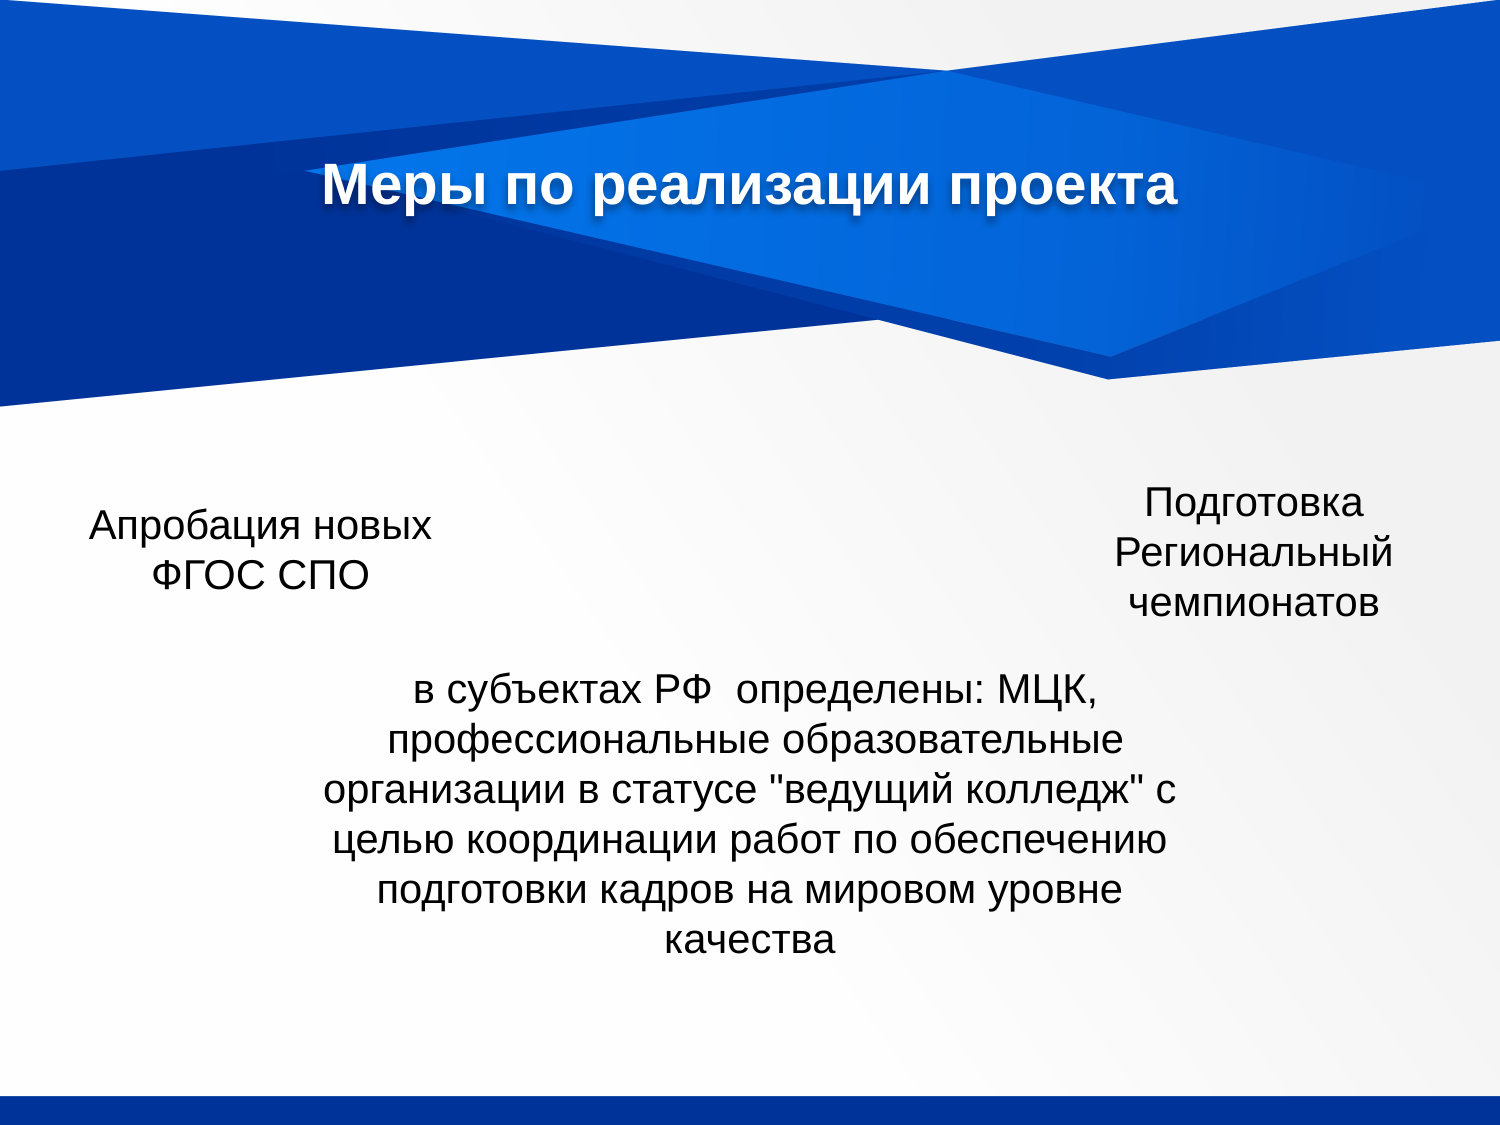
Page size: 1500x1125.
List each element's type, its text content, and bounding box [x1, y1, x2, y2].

text_box в субъектах РФ определены: МЦК, профессиональные образовательные организации в статусе "ведущий колледж" с целью координации работ по обеспечению подготовки кадров на мировом уровне качества [289, 654, 1211, 970]
picture [0, 0, 1500, 1125]
text_box Апробация новых ФГОС СПО [46, 490, 475, 606]
text_box Подготовка Региональный чемпионатов [1031, 467, 1477, 632]
title Меры по реализации проекта [75, 82, 1425, 282]
